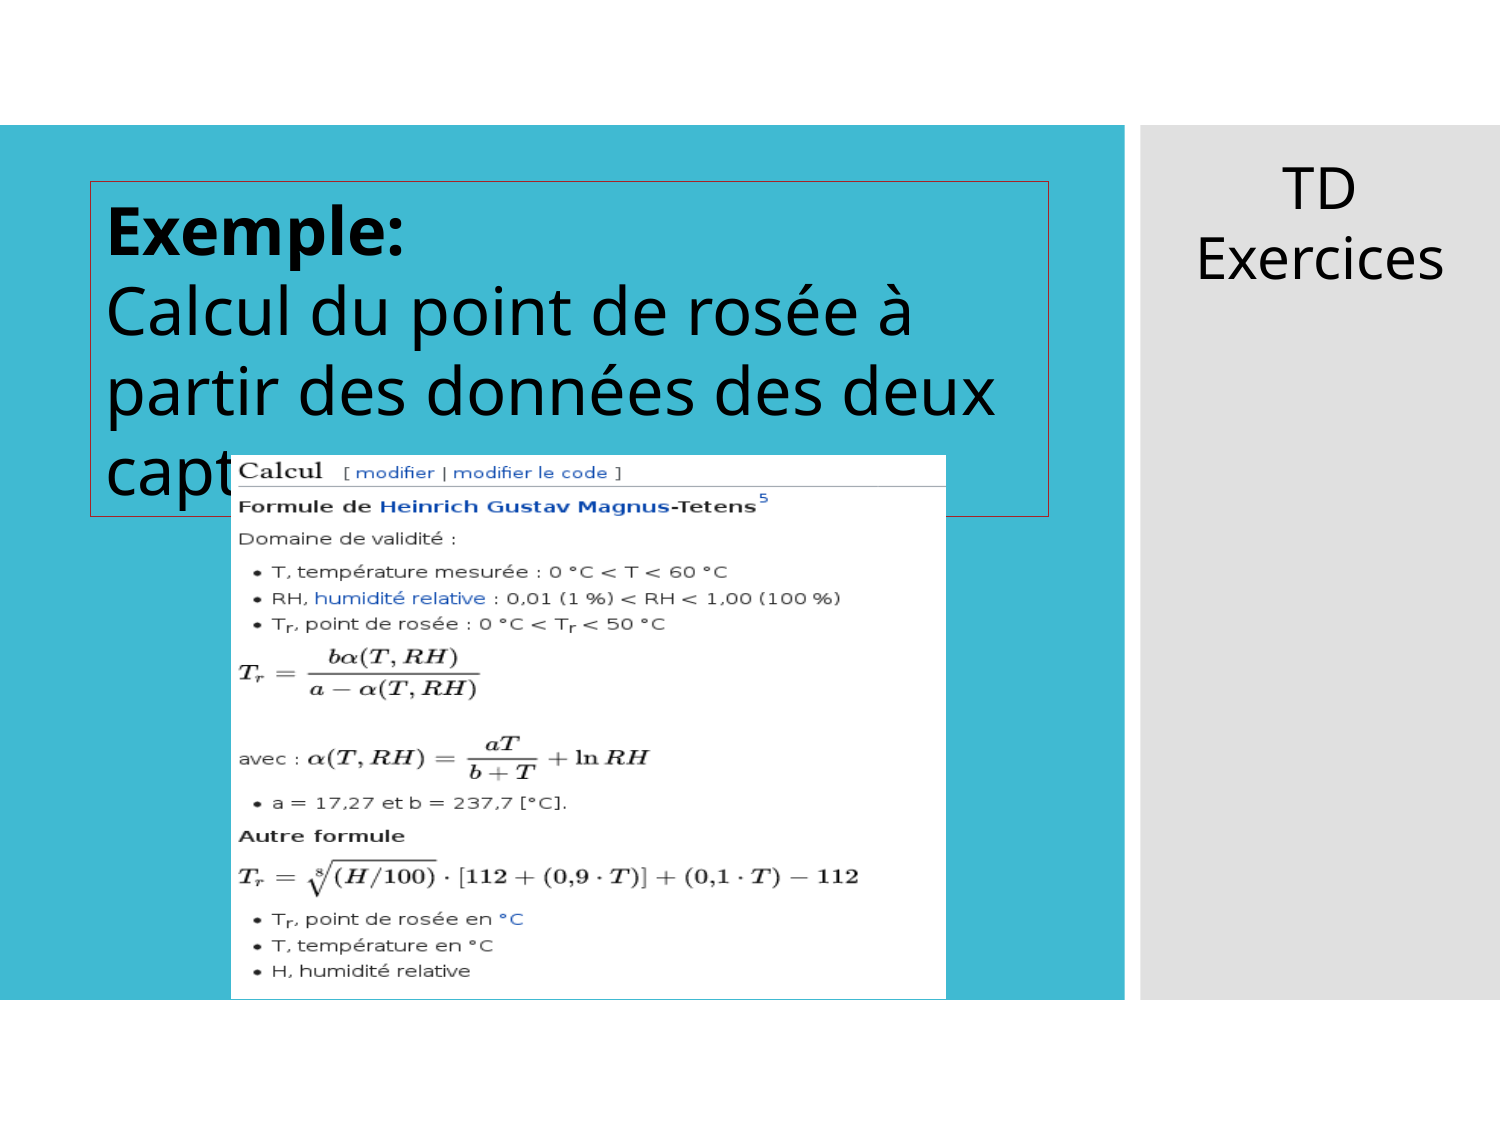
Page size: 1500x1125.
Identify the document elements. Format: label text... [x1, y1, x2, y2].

text_box TD Exercices [1140, 143, 1500, 299]
picture [231, 455, 946, 999]
text_box Exemple: Calcul du point de rosée à partir des données des deux capteurs. [90, 181, 1049, 517]
